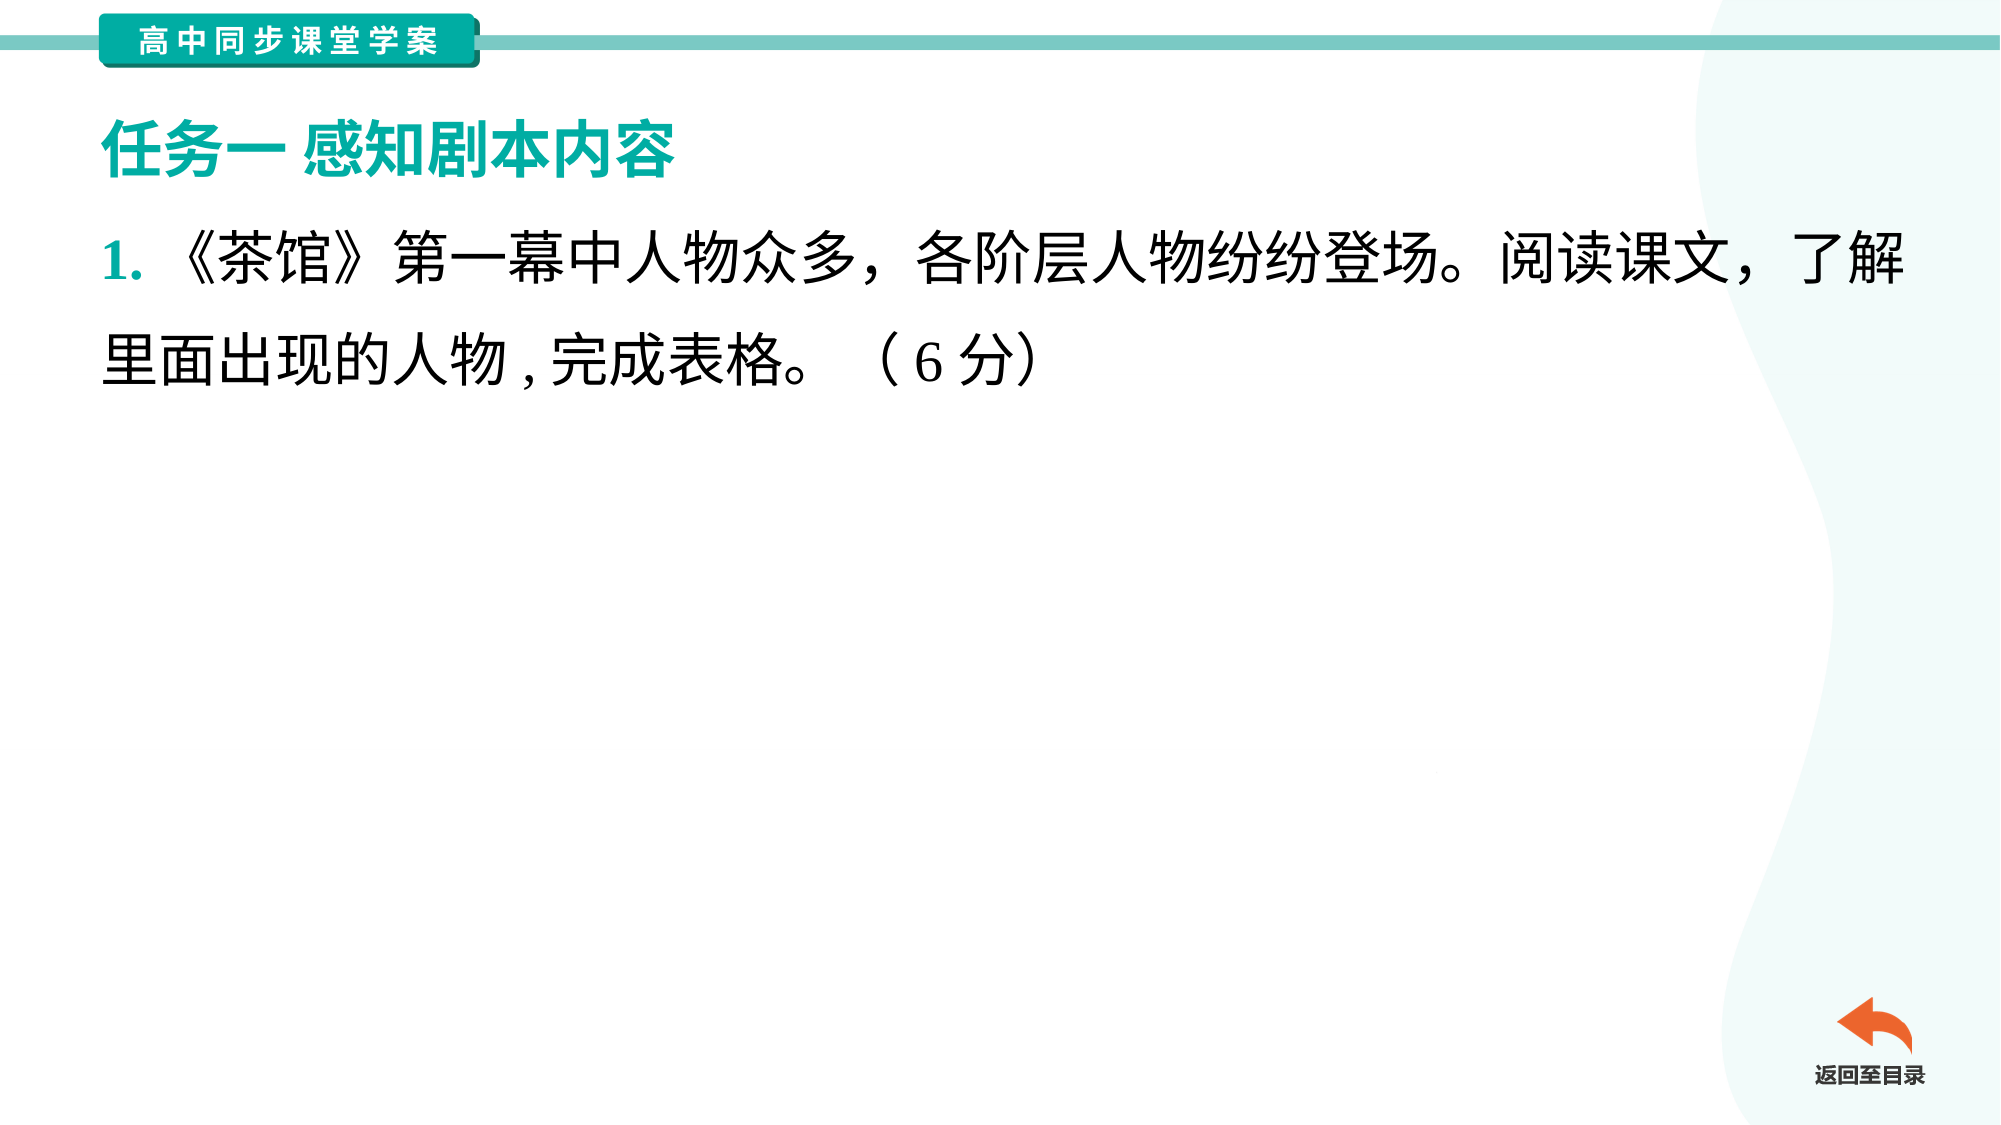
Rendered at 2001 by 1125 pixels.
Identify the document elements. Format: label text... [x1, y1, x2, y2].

text_box 任务一 感知剧本内容 [100, 76, 1899, 184]
text_box 1.《茶馆》第一幕中人物众多，各阶层人物纷纷登场。阅读课文，了解 里面出现的人物,完成表格。（6分） [100, 184, 1899, 382]
picture [0, 0, 2000, 1125]
